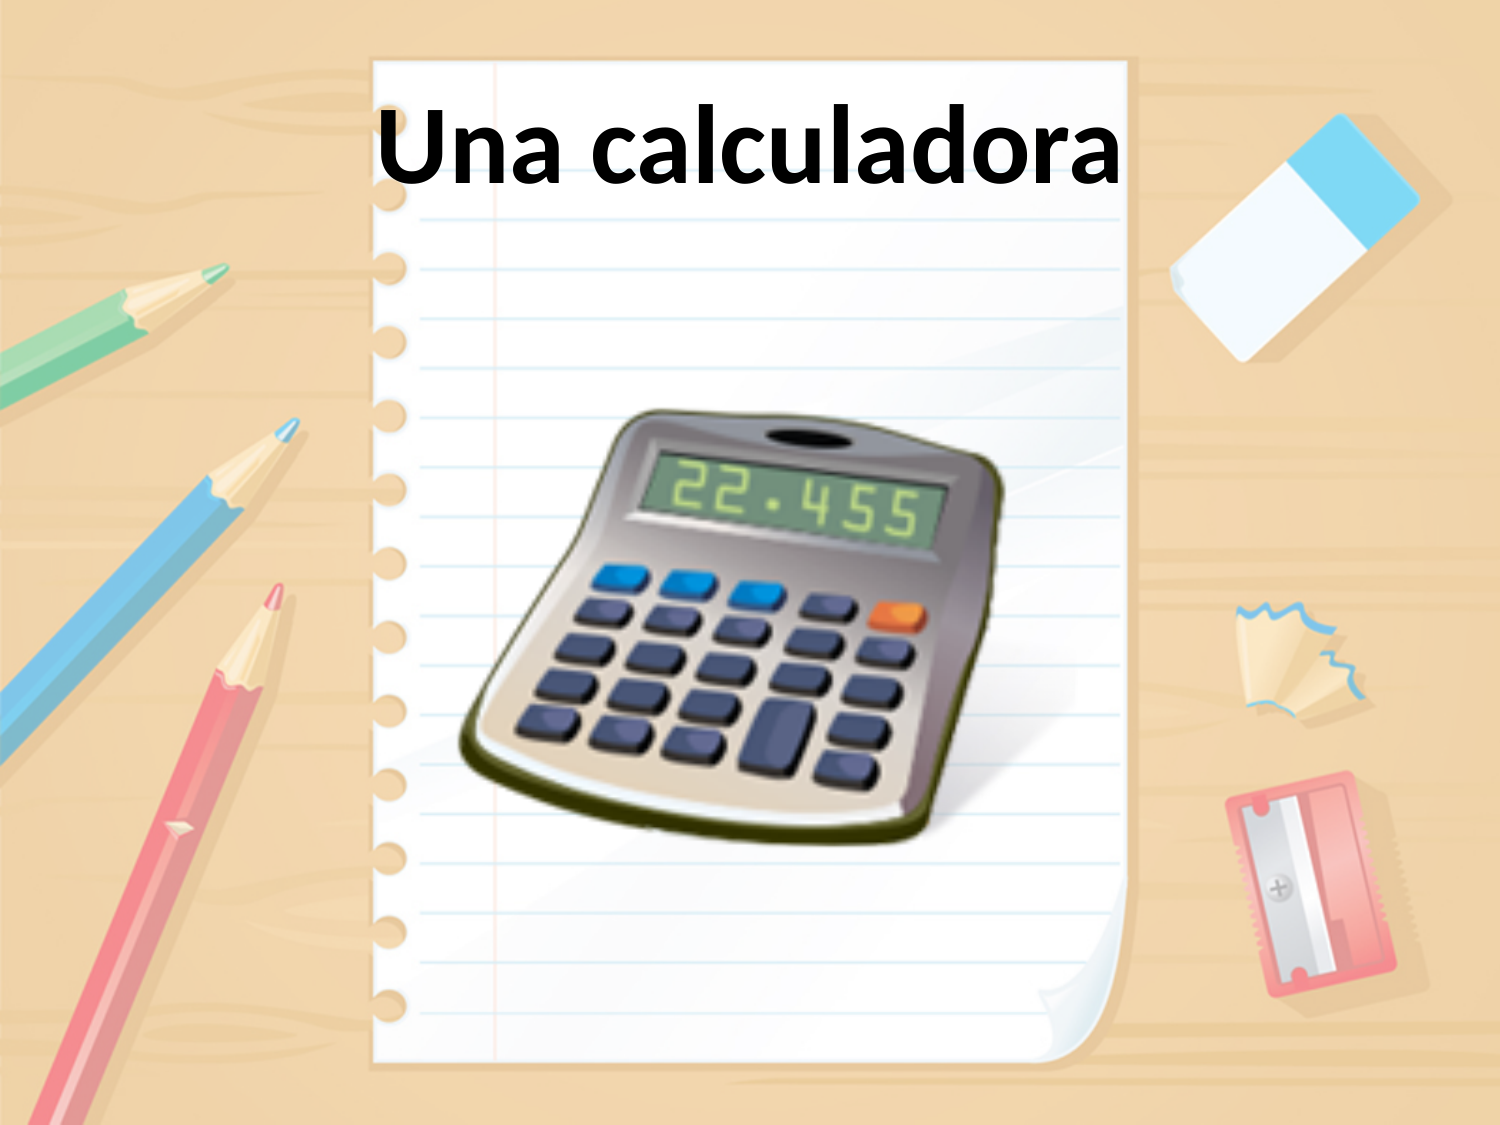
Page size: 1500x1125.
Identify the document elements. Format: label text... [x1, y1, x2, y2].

title Una calculadora [75, 45, 1425, 233]
picture [424, 274, 1101, 951]
